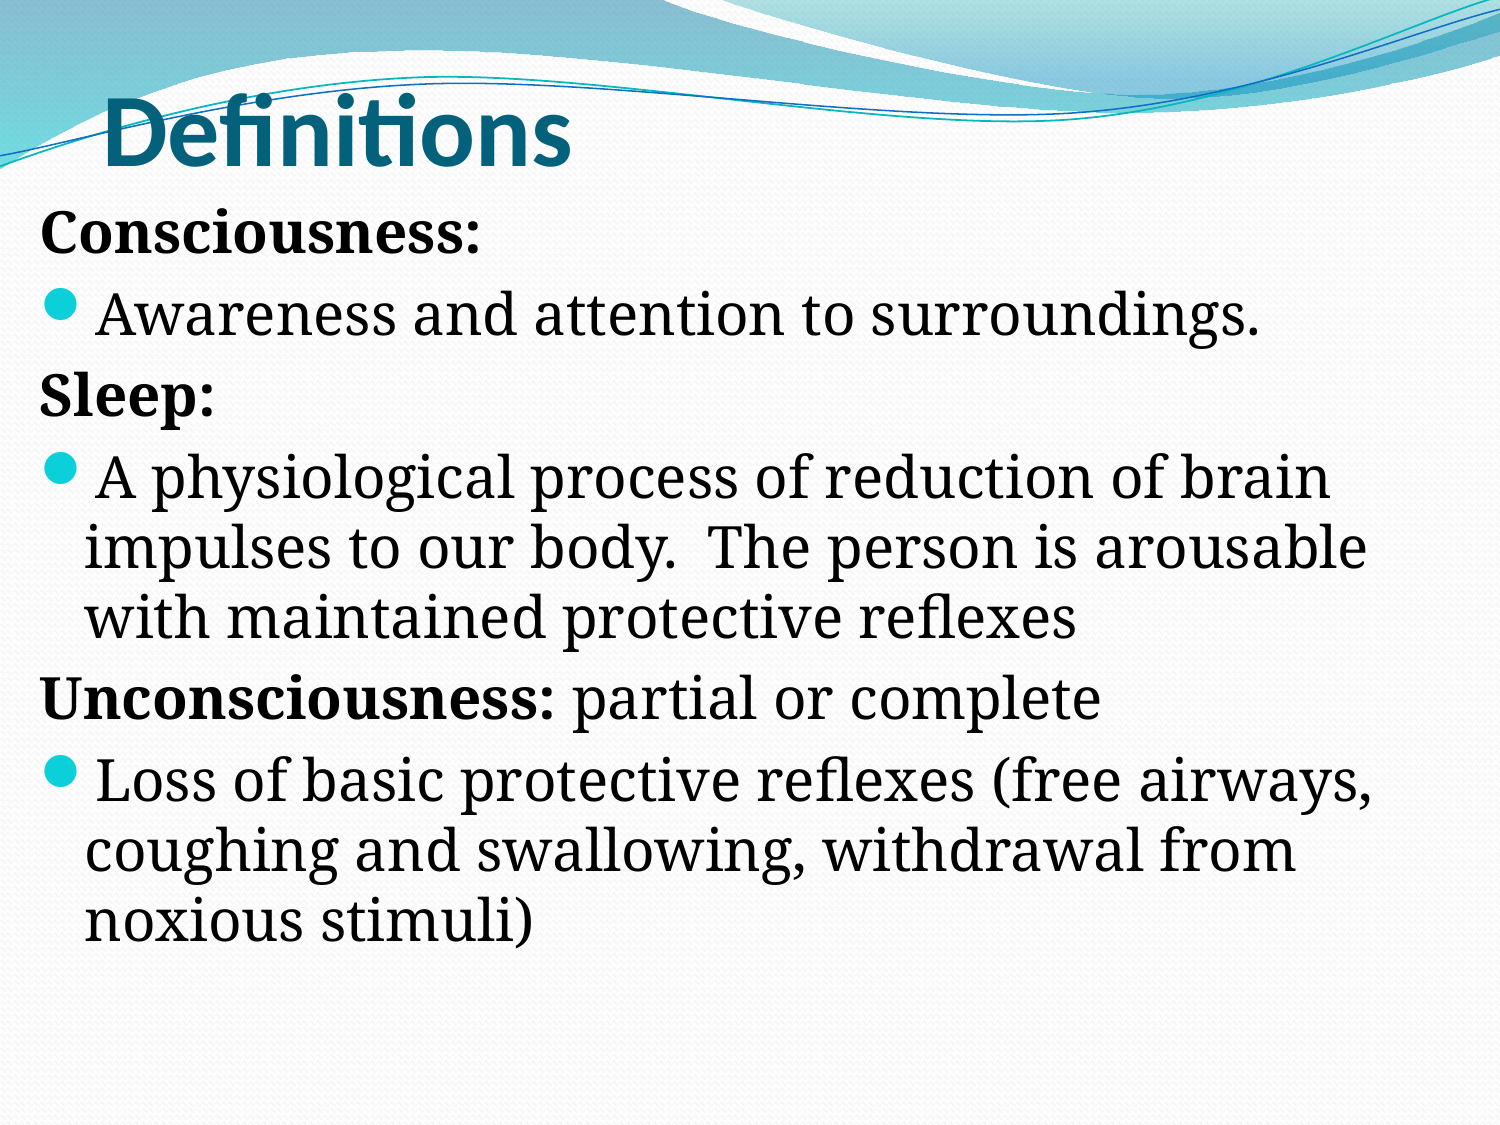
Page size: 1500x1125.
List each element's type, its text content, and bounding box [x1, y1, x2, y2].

list Consciousness: Awareness and attention to surroundings. Sleep: A physiological process of reduction of brain impulses to our body. The person is arousable with maintained protective reflexes Unconsciousness: partial or complete Loss of basic protective reflexes (free airways, coughing and swallowing, withdrawal from noxious stimuli) [24, 187, 1463, 1088]
title Definitions [75, 37, 1425, 187]
